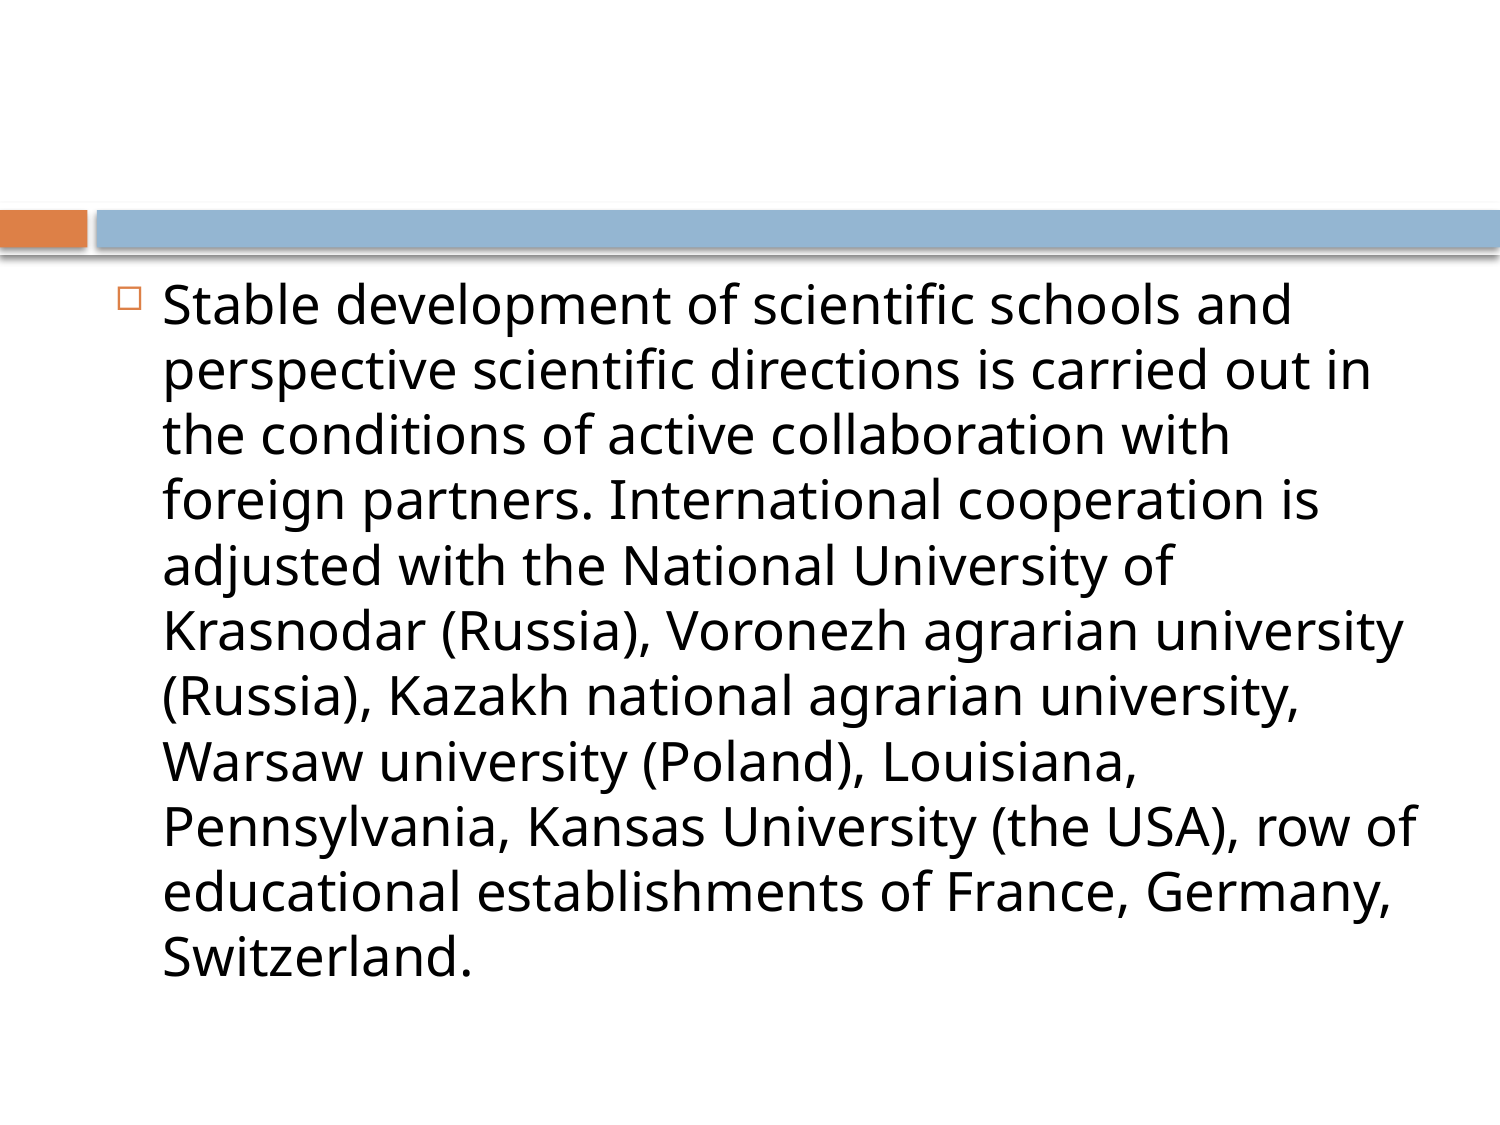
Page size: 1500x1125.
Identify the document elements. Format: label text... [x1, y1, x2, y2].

list Stable development of scientific schools and perspective scientific directions is carried out in the conditions of active collaboration with foreign partners. International cooperation is adjusted with the National University of Krasnodar (Russia), Voronezh agrarian university (Russia), Kazakh national agrarian university, Warsaw university (Poland), Louisiana, Pennsylvania, Kansas University (the USA), row of educational establishments of France, Germany, Switzerland. [100, 262, 1438, 1000]
